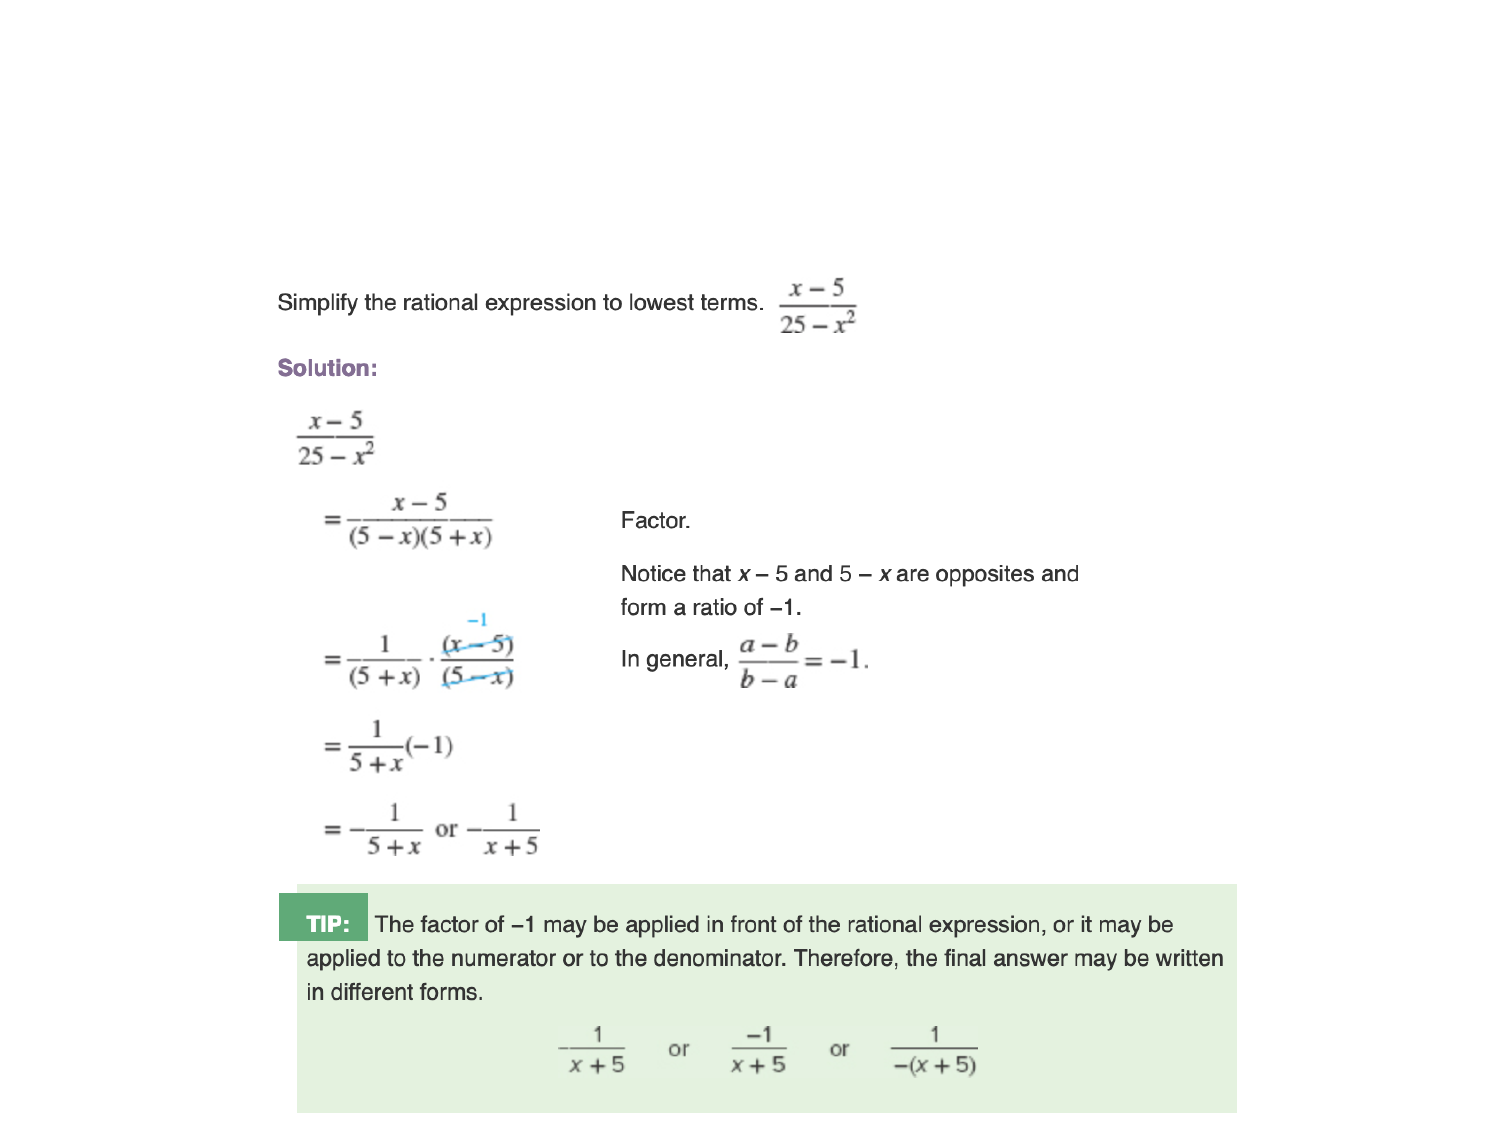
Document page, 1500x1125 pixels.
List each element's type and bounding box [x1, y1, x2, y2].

list [0, 262, 1500, 1125]
